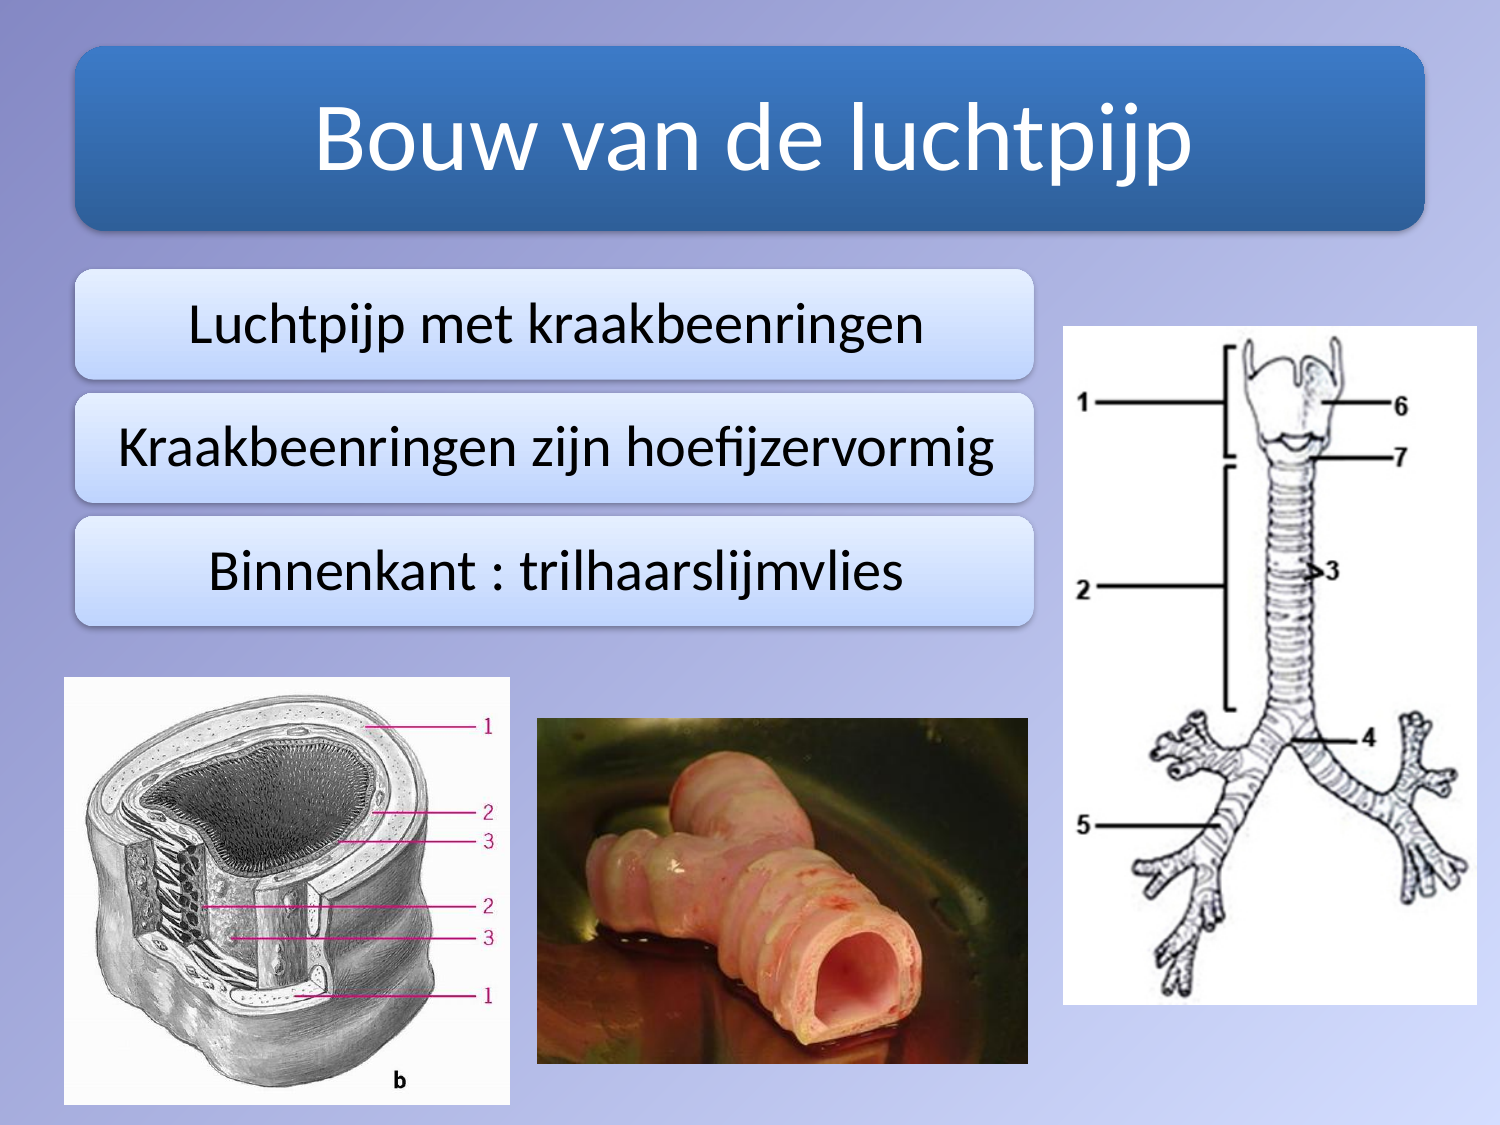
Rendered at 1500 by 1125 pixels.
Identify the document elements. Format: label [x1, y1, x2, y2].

picture [1063, 325, 1478, 1005]
picture [64, 677, 511, 1105]
picture [537, 718, 1028, 1064]
text_box [74, 44, 1426, 233]
list [74, 262, 1034, 634]
